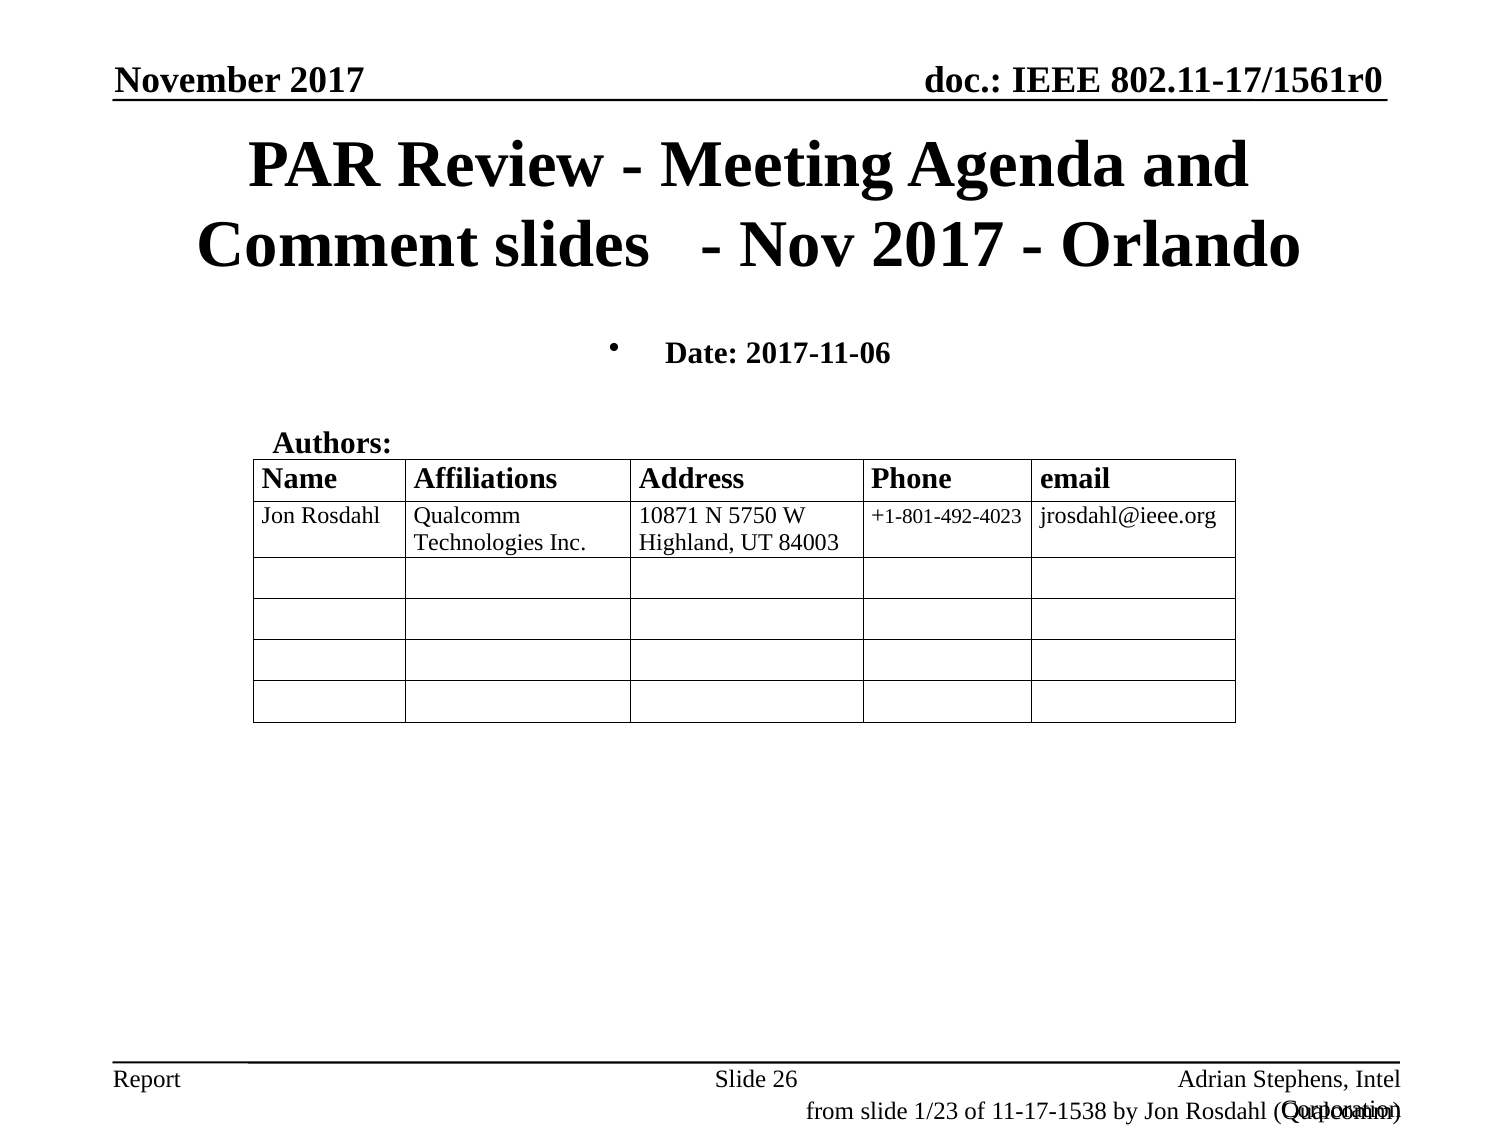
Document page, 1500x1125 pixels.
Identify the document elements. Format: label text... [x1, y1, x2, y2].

title PAR Review - Meeting Agenda and Comment slides - Nov 2017 - Orlando [112, 112, 1388, 288]
list Date: 2017-11-06 [112, 324, 1388, 1000]
text_box from slide 1/23 of 11-17-1538 by Jon Rosdahl (Qualcomm) [343, 1087, 1417, 1125]
footer Adrian Stephens, Intel Corporation [1141, 1061, 1402, 1087]
text_box Authors: [260, 416, 440, 457]
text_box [252, 459, 1238, 758]
slide_number Slide 26 [711, 1061, 801, 1093]
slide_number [114, 54, 374, 101]
